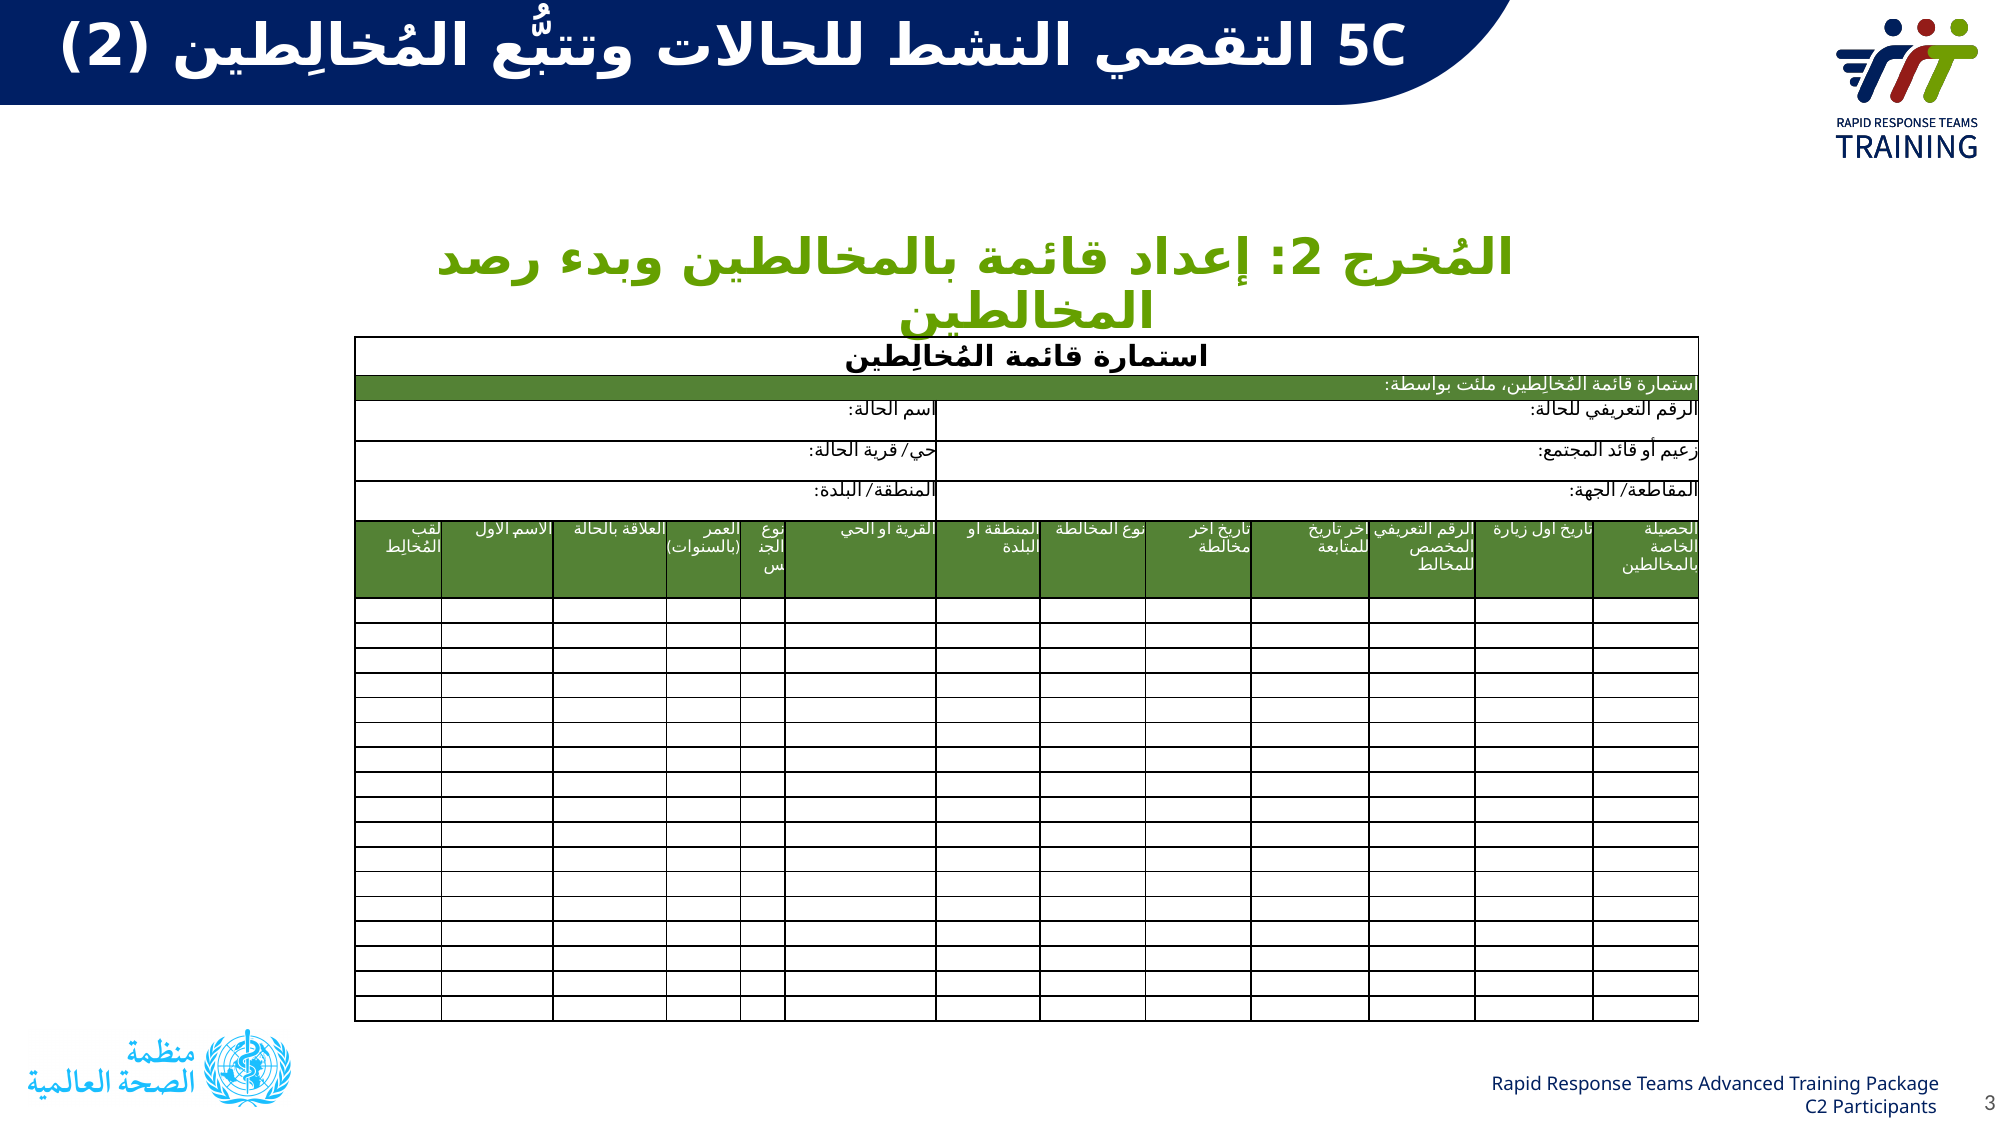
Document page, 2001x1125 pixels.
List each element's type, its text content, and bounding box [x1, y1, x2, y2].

table_cell [1041, 947, 1145, 970]
table_cell [1041, 773, 1145, 796]
table_cell [442, 723, 552, 746]
table_cell [554, 922, 666, 945]
table_cell [1370, 649, 1474, 672]
table_cell [442, 897, 552, 920]
table_cell [667, 649, 740, 672]
table_cell [667, 748, 740, 771]
table_cell [1252, 674, 1368, 697]
list المُخرج 2: إعداد قائمة بالمخالطين وبدء رصد المخالطين [300, 223, 1754, 988]
table_cell [1146, 972, 1250, 995]
table_cell زعيم أو قائد المجتمع: [937, 442, 1698, 480]
table_cell [356, 649, 441, 672]
table_cell [356, 872, 441, 896]
table_cell [554, 997, 666, 1020]
table_cell القرية أو الحي [786, 522, 935, 597]
table_cell [1476, 922, 1592, 945]
table_cell [1594, 997, 1698, 1020]
table_cell [356, 897, 441, 920]
table_cell [442, 972, 552, 995]
table_cell [1041, 624, 1145, 647]
table_cell [1146, 872, 1250, 896]
table_cell [1370, 798, 1474, 821]
table_cell [1252, 897, 1368, 920]
table_cell استمارة قائمة المُخالِطين، ملئت بواسطة: [356, 376, 1698, 400]
table_cell المقاطعة/ الجهة: [937, 482, 1698, 520]
table_cell [356, 698, 441, 722]
table_cell [554, 798, 666, 821]
table_cell [786, 823, 935, 846]
table_cell [1594, 773, 1698, 796]
table_cell [1370, 823, 1474, 846]
title 5C التقصي النشط للحالات وتتبُّع المُخالِطين (2) [34, 0, 1416, 98]
table_cell [442, 698, 552, 722]
table_cell [786, 972, 935, 995]
table_cell [1476, 723, 1592, 746]
table_cell [554, 972, 666, 995]
table_cell [786, 922, 935, 945]
table_cell [554, 748, 666, 771]
table_cell [741, 922, 784, 945]
table_cell [741, 798, 784, 821]
table_cell [786, 748, 935, 771]
table_cell [554, 599, 666, 622]
table_cell [1252, 997, 1368, 1020]
table_cell تاريخ آخر مخالطة [1146, 522, 1250, 597]
table_cell [356, 823, 441, 846]
table_cell [937, 872, 1039, 896]
table_cell [1252, 748, 1368, 771]
table_cell [554, 872, 666, 896]
table_cell [667, 698, 740, 722]
table_cell [1041, 674, 1145, 697]
table_cell [1146, 599, 1250, 622]
table_cell [1146, 897, 1250, 920]
table_cell [1476, 972, 1592, 995]
table_cell [1476, 698, 1592, 722]
table_cell [1146, 723, 1250, 746]
table_cell [1252, 972, 1368, 995]
table_cell [741, 848, 784, 871]
table_cell [1041, 848, 1145, 871]
table_cell [1476, 997, 1592, 1020]
table_cell [1370, 848, 1474, 871]
table_cell [786, 773, 935, 796]
table_cell [1041, 748, 1145, 771]
table_cell نوع المخالطة [1041, 522, 1145, 597]
table_cell [1476, 947, 1592, 970]
table_cell [741, 972, 784, 995]
table_cell [786, 723, 935, 746]
table_cell لقب المُخالِط [356, 522, 441, 597]
table_cell [356, 624, 441, 647]
table_cell [1370, 947, 1474, 970]
table_cell [1370, 972, 1474, 995]
table_cell [667, 798, 740, 821]
table_cell [356, 972, 441, 995]
table_cell [667, 773, 740, 796]
table_cell [1594, 674, 1698, 697]
table_cell [1476, 798, 1592, 821]
table_cell [1146, 624, 1250, 647]
table_cell [1370, 872, 1474, 896]
table_cell [786, 897, 935, 920]
table_cell [741, 823, 784, 846]
table_cell [1370, 748, 1474, 771]
table_cell [1041, 599, 1145, 622]
table_cell [741, 624, 784, 647]
table_cell [1370, 723, 1474, 746]
table_cell [1594, 872, 1698, 896]
table_cell [786, 798, 935, 821]
table_cell [1146, 649, 1250, 672]
table_cell [667, 897, 740, 920]
table_cell [786, 674, 935, 697]
table_cell [1370, 624, 1474, 647]
table_cell [554, 723, 666, 746]
table_cell [1370, 698, 1474, 722]
table_cell [741, 997, 784, 1020]
table_cell [554, 947, 666, 970]
table_cell [1594, 922, 1698, 945]
table_cell الرقم التعريفي المخصص للمخالط [1370, 522, 1474, 597]
table_cell [1041, 922, 1145, 945]
table_cell [786, 872, 935, 896]
table_cell [356, 848, 441, 871]
table_cell [1594, 649, 1698, 672]
table_cell [1041, 723, 1145, 746]
table_cell [554, 698, 666, 722]
table_cell [937, 897, 1039, 920]
table_cell [667, 972, 740, 995]
table_cell [1476, 674, 1592, 697]
table_cell [356, 599, 441, 622]
table_cell [741, 723, 784, 746]
table_cell [356, 798, 441, 821]
table_cell [1370, 773, 1474, 796]
table_cell [1252, 624, 1368, 647]
table_cell [1252, 698, 1368, 722]
table_cell اسم الحالة: [356, 401, 935, 440]
table_cell [1252, 848, 1368, 871]
table_cell [741, 674, 784, 697]
table_cell الرقم التعريفي للحالة: [937, 401, 1698, 440]
table_cell [1252, 649, 1368, 672]
table_cell [937, 723, 1039, 746]
table_cell [667, 823, 740, 846]
table_cell [741, 947, 784, 970]
table_cell [786, 624, 935, 647]
table_cell [1041, 997, 1145, 1020]
table_cell [1041, 897, 1145, 920]
table_cell [1594, 972, 1698, 995]
table_cell [1476, 773, 1592, 796]
table_cell [937, 922, 1039, 945]
table_cell [667, 599, 740, 622]
table_cell [1594, 599, 1698, 622]
table_cell [442, 997, 552, 1020]
table_cell [1594, 947, 1698, 970]
table_cell [667, 947, 740, 970]
table_cell [786, 649, 935, 672]
table_cell [1370, 599, 1474, 622]
picture [28, 1029, 291, 1107]
table_cell [667, 723, 740, 746]
table_cell [937, 798, 1039, 821]
table_cell [741, 773, 784, 796]
table_cell [554, 773, 666, 796]
table_cell [1370, 897, 1474, 920]
table_cell [786, 848, 935, 871]
table_cell [937, 748, 1039, 771]
table_cell [1146, 674, 1250, 697]
table_cell [1594, 698, 1698, 722]
table_cell [741, 599, 784, 622]
table_cell [741, 748, 784, 771]
table_cell [554, 649, 666, 672]
table_cell [356, 947, 441, 970]
table_cell [1146, 848, 1250, 871]
table_cell [786, 997, 935, 1020]
table_cell [442, 624, 552, 647]
table_cell [667, 997, 740, 1020]
table_cell [741, 897, 784, 920]
table_cell [1476, 599, 1592, 622]
table_cell [937, 649, 1039, 672]
table_cell [356, 674, 441, 697]
table_cell [1370, 997, 1474, 1020]
table_cell [1594, 897, 1698, 920]
table_cell [442, 599, 552, 622]
table_cell [1252, 947, 1368, 970]
table_cell [1476, 748, 1592, 771]
table_header استمارة قائمة المُخالِطين [356, 338, 1698, 375]
table_cell [1252, 872, 1368, 896]
table_cell [356, 773, 441, 796]
table_cell الحصيلة الخاصة بالمخالطين [1594, 522, 1698, 597]
table_cell [741, 872, 784, 896]
table_cell [1146, 773, 1250, 796]
table_cell [1146, 947, 1250, 970]
table_cell [1041, 649, 1145, 672]
table_cell [442, 649, 552, 672]
table_cell [1476, 848, 1592, 871]
table_cell [442, 947, 552, 970]
table_cell [1252, 773, 1368, 796]
table_cell [1252, 599, 1368, 622]
table_cell المنطقة أو البلدة [937, 522, 1039, 597]
table_cell [741, 649, 784, 672]
table_cell [356, 748, 441, 771]
table_cell [1252, 922, 1368, 945]
table_cell [554, 674, 666, 697]
table_cell [937, 698, 1039, 722]
table_cell [442, 823, 552, 846]
table_cell [786, 698, 935, 722]
table_cell نوع الجنس [741, 522, 784, 597]
table_cell آخر تاريخ للمتابعة [1252, 522, 1368, 597]
table_cell [1476, 872, 1592, 896]
table_cell [1146, 698, 1250, 722]
table_cell [1146, 798, 1250, 821]
table_cell [1041, 872, 1145, 896]
table_cell [1041, 798, 1145, 821]
table_cell [442, 798, 552, 821]
table_cell حي/ قرية الحالة: [356, 442, 935, 480]
table_cell [786, 599, 935, 622]
table_cell [554, 823, 666, 846]
table_cell [1594, 748, 1698, 771]
picture [1835, 19, 1978, 167]
table_cell [1146, 748, 1250, 771]
table_cell [1146, 922, 1250, 945]
table_cell [937, 773, 1039, 796]
table_cell [1146, 823, 1250, 846]
table_cell [442, 848, 552, 871]
table_cell [1594, 624, 1698, 647]
table_cell [667, 674, 740, 697]
table_cell [554, 848, 666, 871]
table_cell [1041, 698, 1145, 722]
table_cell العلاقة بالحالة [554, 522, 666, 597]
table_cell [1476, 624, 1592, 647]
table_cell [554, 624, 666, 647]
table_cell [1594, 823, 1698, 846]
table_cell [356, 997, 441, 1020]
table_cell [1370, 674, 1474, 697]
table_cell [741, 698, 784, 722]
table_cell [442, 748, 552, 771]
table_cell [1594, 798, 1698, 821]
table_cell [937, 848, 1039, 871]
table_cell [667, 872, 740, 896]
table_cell [356, 723, 441, 746]
table_cell الاسم الأول [442, 522, 552, 597]
table_cell [356, 922, 441, 945]
table_cell [442, 674, 552, 697]
table_cell [1041, 972, 1145, 995]
table_cell [1594, 848, 1698, 871]
table_cell [554, 897, 666, 920]
table_cell [442, 922, 552, 945]
table_cell [1476, 649, 1592, 672]
table_cell [1252, 723, 1368, 746]
table_cell [442, 773, 552, 796]
table_cell العمر (بالسنوات) [667, 522, 740, 597]
table_cell [442, 872, 552, 896]
table_cell المنطقة/ البلدة: [356, 482, 935, 520]
table_cell [937, 823, 1039, 846]
table_cell [937, 972, 1039, 995]
table_cell [1146, 997, 1250, 1020]
table_cell تاريخ أول زيارة [1476, 522, 1592, 597]
table_cell [667, 922, 740, 945]
table_cell [1041, 823, 1145, 846]
table_cell [937, 624, 1039, 647]
table_cell [1476, 823, 1592, 846]
table_cell [1476, 897, 1592, 920]
table_cell [786, 947, 935, 970]
table_cell [1252, 823, 1368, 846]
table_cell [1594, 723, 1698, 746]
picture [0, 0, 1533, 105]
table_cell [937, 947, 1039, 970]
table_cell [667, 848, 740, 871]
table_cell [1370, 922, 1474, 945]
table_cell [937, 997, 1039, 1020]
table_cell [937, 599, 1039, 622]
table_cell [667, 624, 740, 647]
table_cell [1252, 798, 1368, 821]
table_cell [937, 674, 1039, 697]
